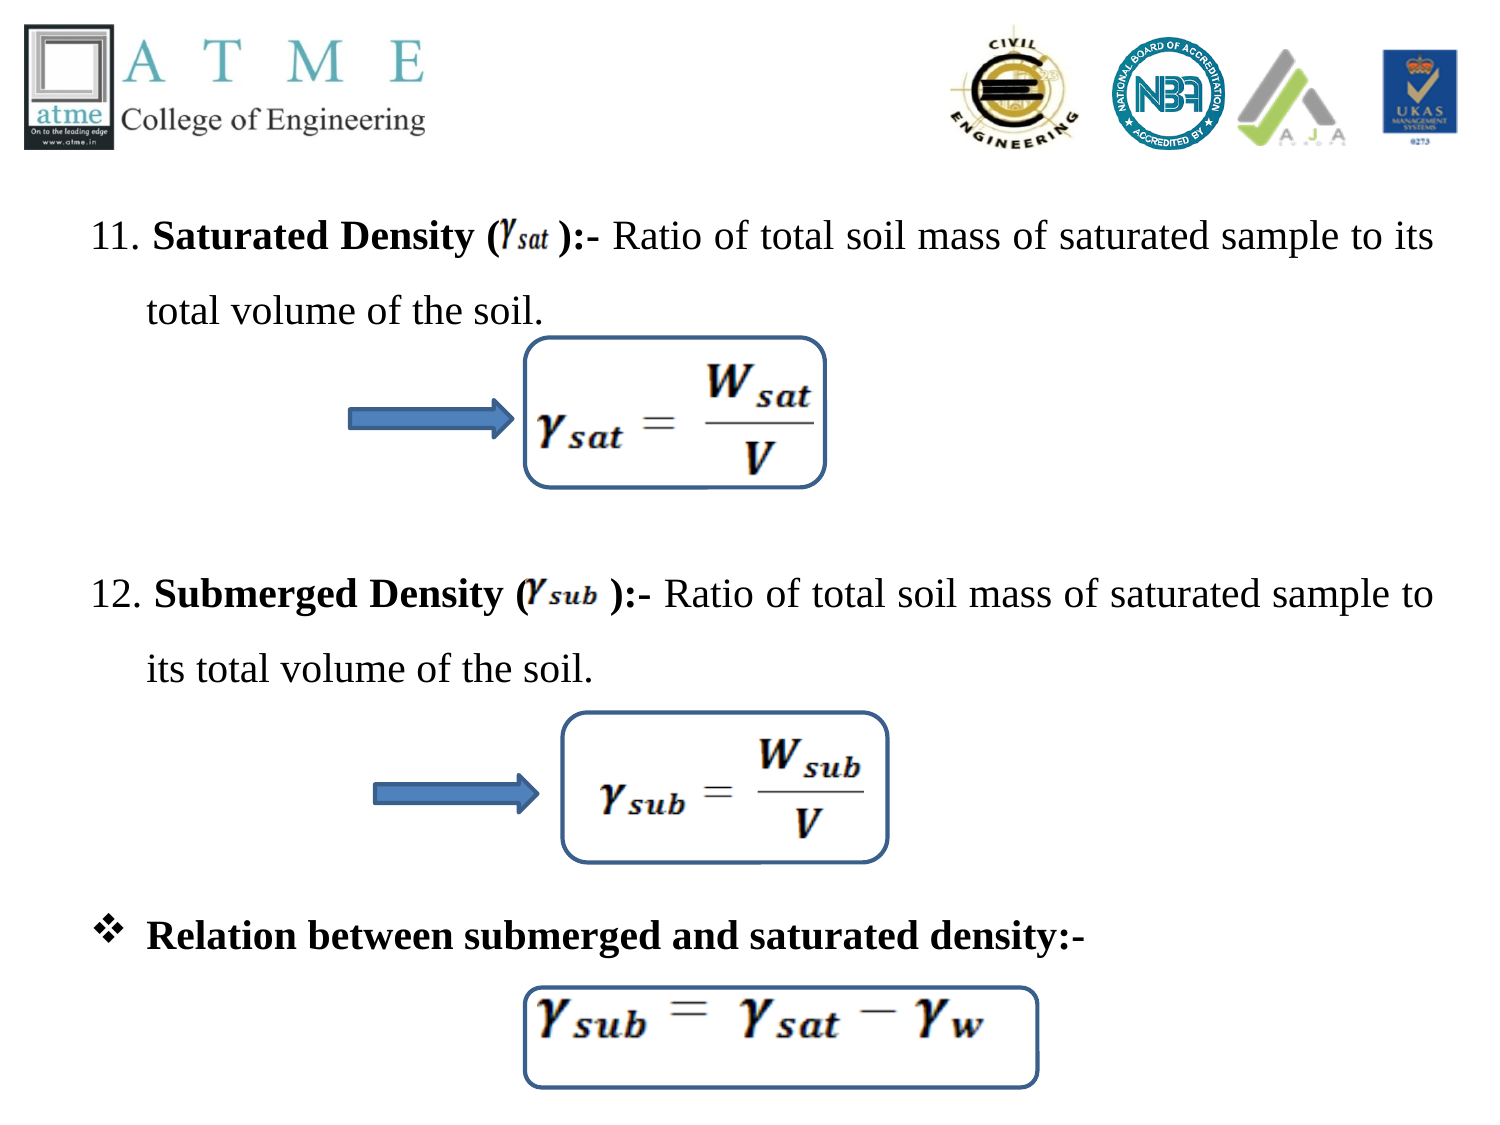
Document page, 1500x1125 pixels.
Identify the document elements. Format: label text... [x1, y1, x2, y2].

picture [1209, 103, 1218, 120]
picture [1237, 49, 1458, 146]
text_box [522, 985, 1040, 1090]
picture [1112, 37, 1213, 150]
picture [1184, 109, 1225, 150]
text_box [372, 773, 540, 815]
picture [524, 562, 601, 616]
text_box [347, 398, 515, 440]
picture [599, 737, 865, 851]
picture [1179, 37, 1225, 79]
list 11. Saturated Density ( ):- Ratio of total soil mass of saturated sample to its total volume of the soil. 12. Submerged Density ( ):- Ratio of total soil mass of saturated sample to its total volume of the soil. Relation between submerged and saturated density:- [75, 174, 1450, 1100]
text_box [522, 335, 828, 483]
picture [537, 974, 988, 1056]
picture [24, 24, 425, 150]
picture [950, 24, 1080, 150]
picture [499, 199, 551, 263]
text_box [560, 710, 890, 865]
picture [537, 362, 815, 488]
